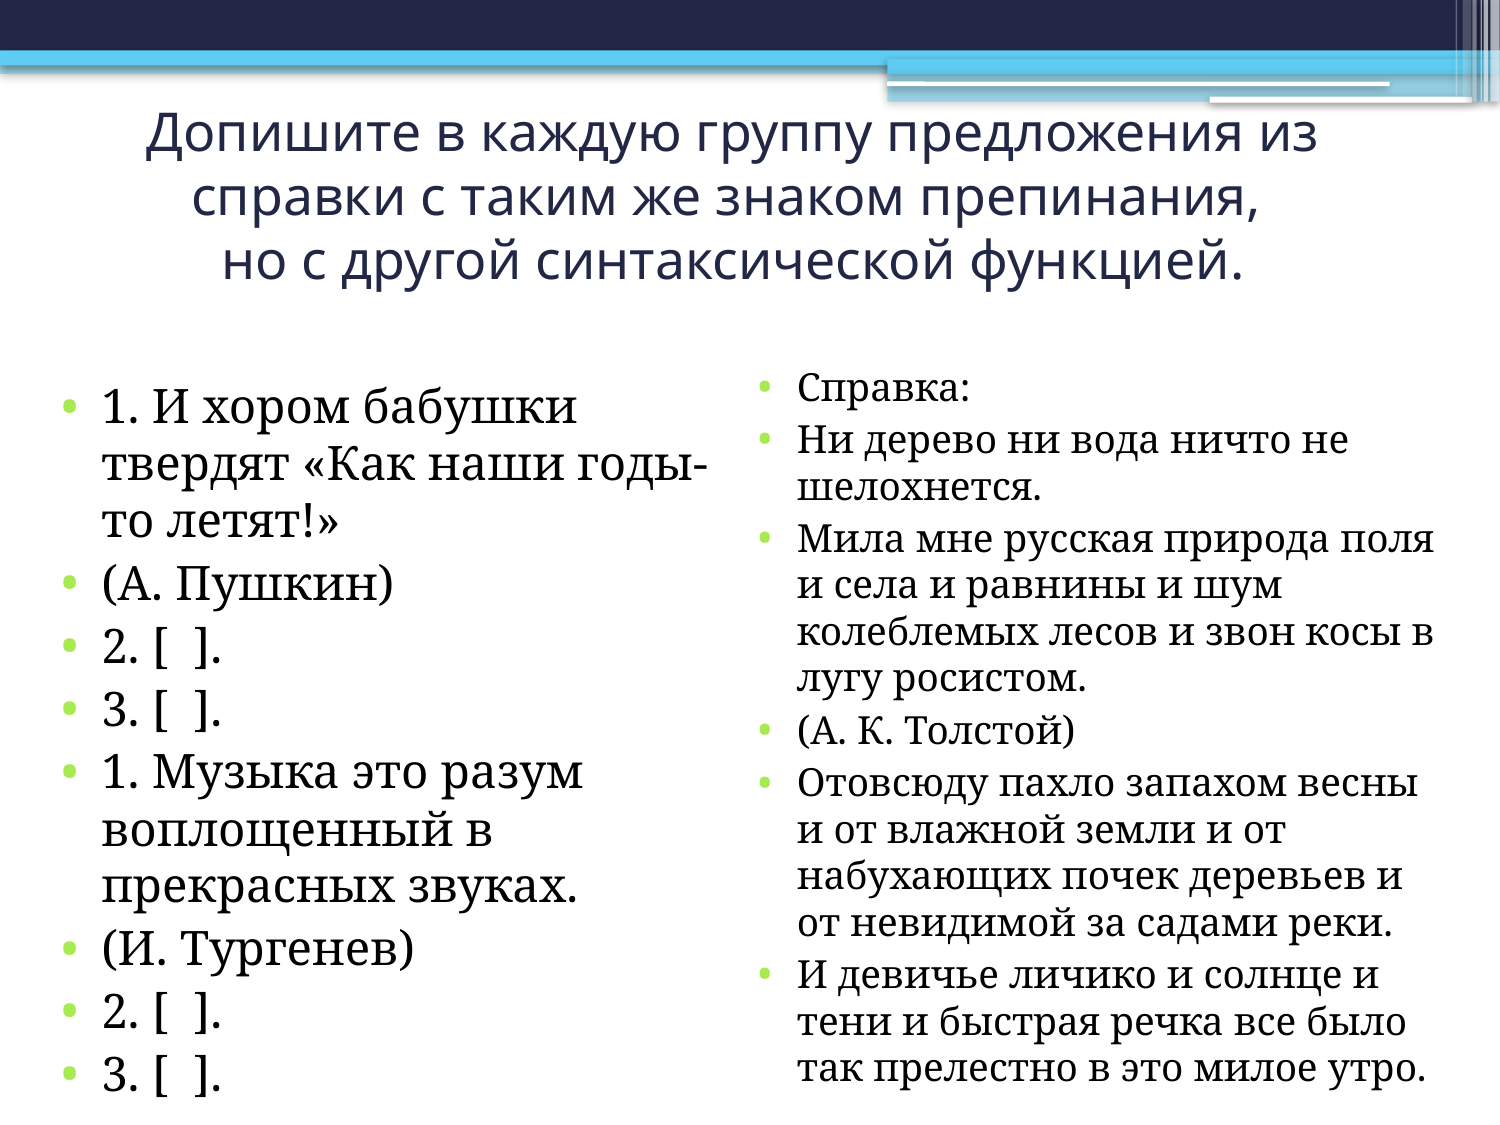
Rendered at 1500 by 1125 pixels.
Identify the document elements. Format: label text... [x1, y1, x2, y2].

title Допишите в каждую группу предложения из справки с таким же знаком препинания, но с другой синтаксической функцией. [41, 90, 1425, 363]
list 1. И хором бабушки твердят «Как наши годы-то летят!» (А. Пушкин) 2. [ ]. 3. [ ]. 1. Музыка это разум воплощенный в прекрасных звуках. (И. Тургенев) 2. [ ]. 3. [ ]. [29, 368, 726, 1112]
list Справка: Ни дерево ни вода ничто не шелохнется. Мила мне русская природа поля и села и равнины и шум колеблемых лесов и звон косы в лугу росистом. (А. К. Толстой) Отовсюду пахло запахом весны и от влажной земли и от набухающих почек деревьев и от невидимой за садами реки. И девичье личико и солнце и тени и быстрая речка все было так прелестно в это милое утро. [726, 302, 1471, 1112]
